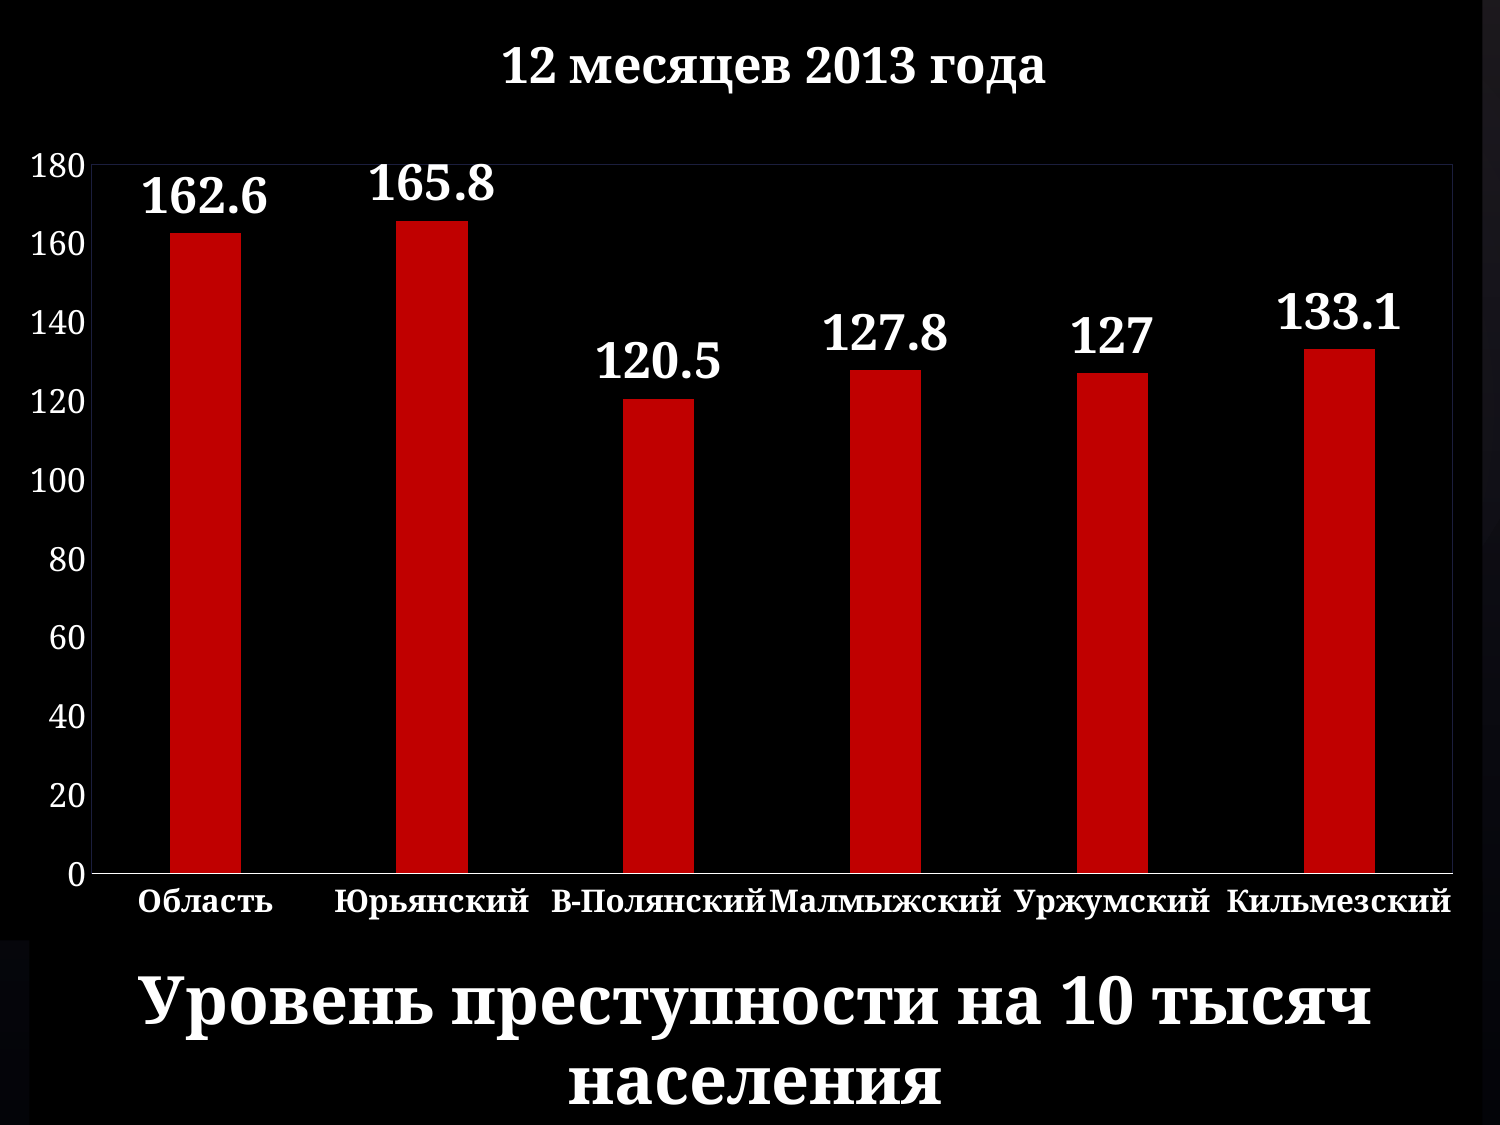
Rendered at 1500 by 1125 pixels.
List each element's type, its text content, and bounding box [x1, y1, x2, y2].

chart [0, 0, 1483, 941]
title Уровень преступности на 10 тысяч населения [29, 954, 1483, 1125]
